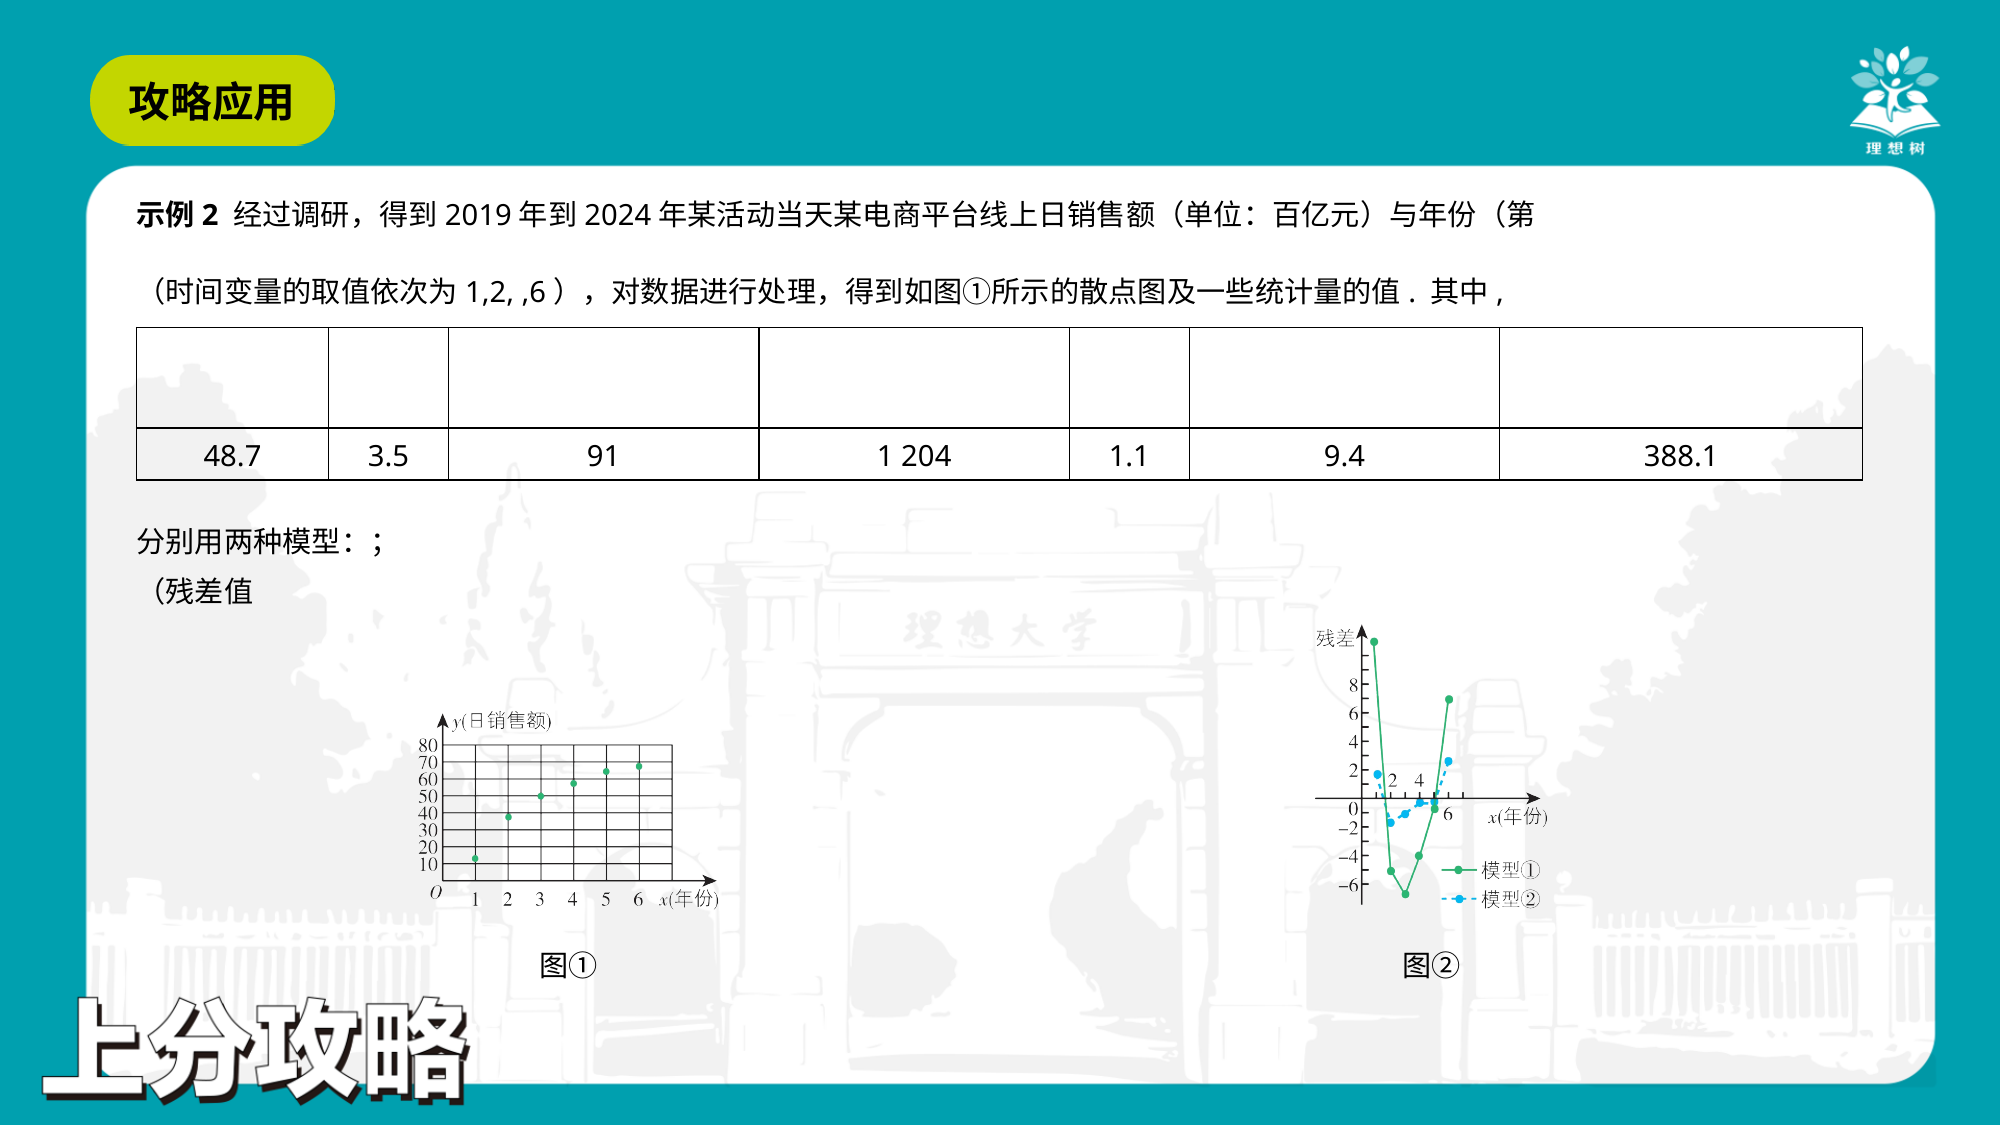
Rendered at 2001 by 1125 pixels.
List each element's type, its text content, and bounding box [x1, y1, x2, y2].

text_box 图① [536, 932, 601, 1042]
picture [0, 0, 2000, 1125]
text_box 图② [1399, 932, 1465, 1042]
